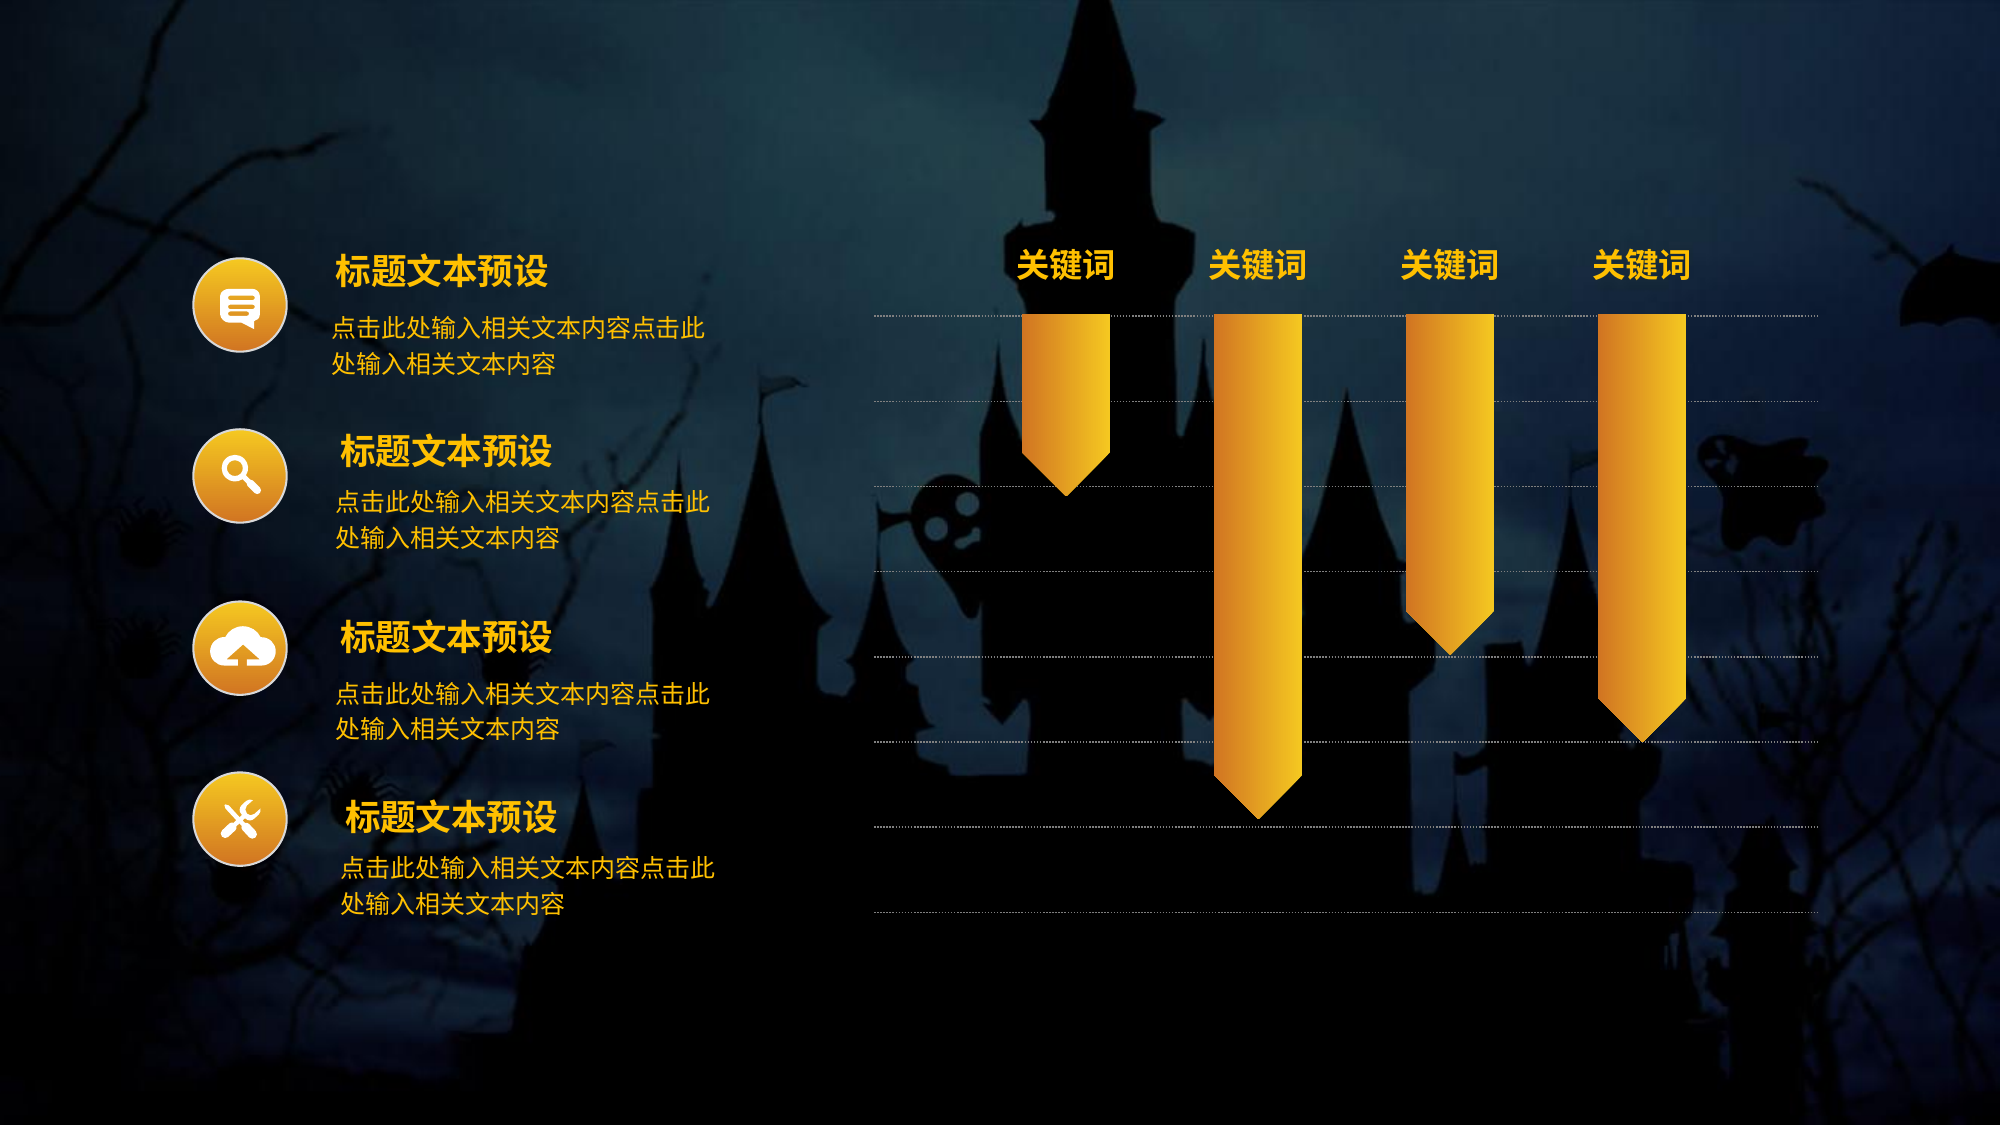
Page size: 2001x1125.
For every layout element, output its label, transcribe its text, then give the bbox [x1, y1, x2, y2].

text_box [192, 600, 288, 696]
text_box 点击此处输入相关文本内容点击此处输入相关文本内容 [321, 473, 738, 565]
picture [0, 0, 2000, 1125]
text_box 关键词 [1157, 236, 1349, 292]
text_box [192, 257, 288, 353]
text_box 标题文本预设 [325, 421, 562, 479]
text_box 标题文本预设 [330, 787, 567, 845]
text_box [220, 288, 260, 330]
text_box [192, 771, 288, 867]
text_box 关键词 [965, 236, 1157, 292]
text_box 标题文本预设 [321, 241, 558, 299]
text_box 点击此处输入相关文本内容点击此处输入相关文本内容 [316, 298, 733, 391]
text_box 点击此处输入相关文本内容点击此处输入相关文本内容 [325, 839, 742, 931]
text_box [874, 316, 1819, 913]
text_box [220, 799, 261, 839]
text_box [221, 454, 262, 495]
text_box [210, 626, 276, 666]
text_box 标题文本预设 [325, 607, 562, 665]
text_box 关键词 [1541, 236, 1744, 292]
text_box 关键词 [1349, 236, 1541, 292]
text_box 点击此处输入相关文本内容点击此处输入相关文本内容 [321, 664, 738, 757]
text_box [192, 428, 288, 524]
